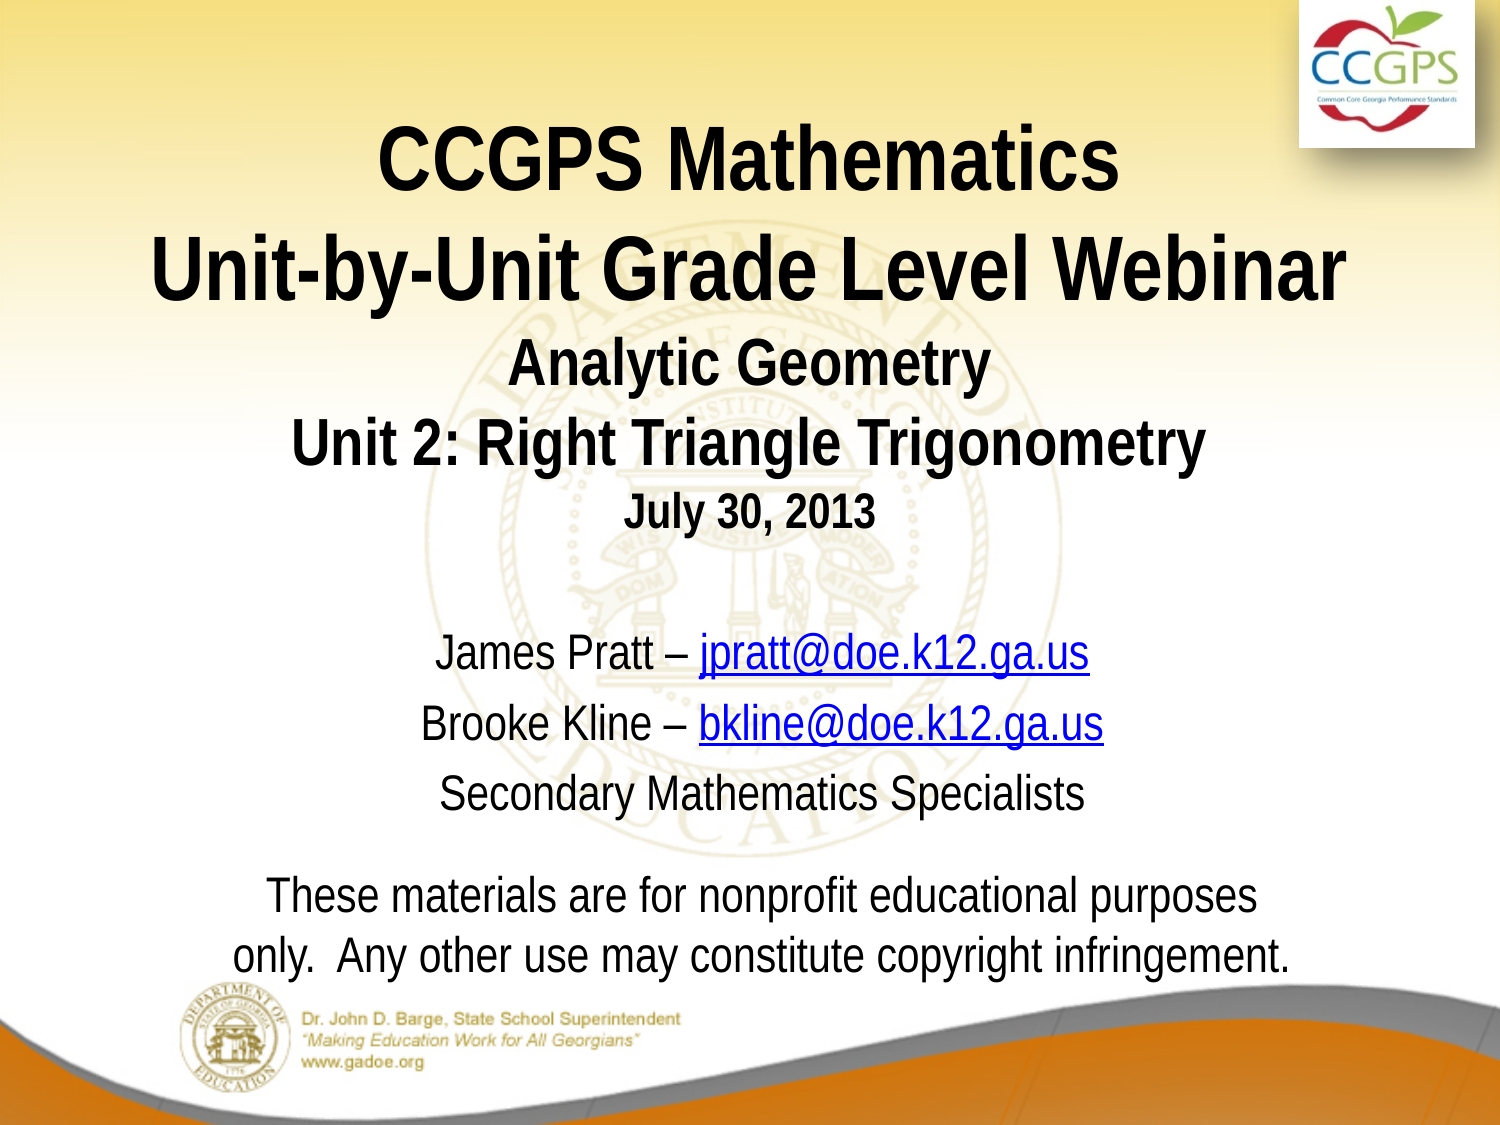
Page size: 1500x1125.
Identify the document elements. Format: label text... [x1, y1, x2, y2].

title CCGPS Mathematics Unit-by-Unit Grade Level Webinar Analytic Geometry Unit 2: Right Triangle Trigonometry July 30, 2013 [24, 24, 1476, 613]
picture [0, 0, 1500, 1125]
subtitle James Pratt – jpratt@doe.k12.ga.us Brooke Kline – bkline@doe.k12.ga.us Secondary Mathematics Specialists These materials are for nonprofit educational purposes only. Any other use may constitute copyright infringement. [212, 612, 1313, 1038]
